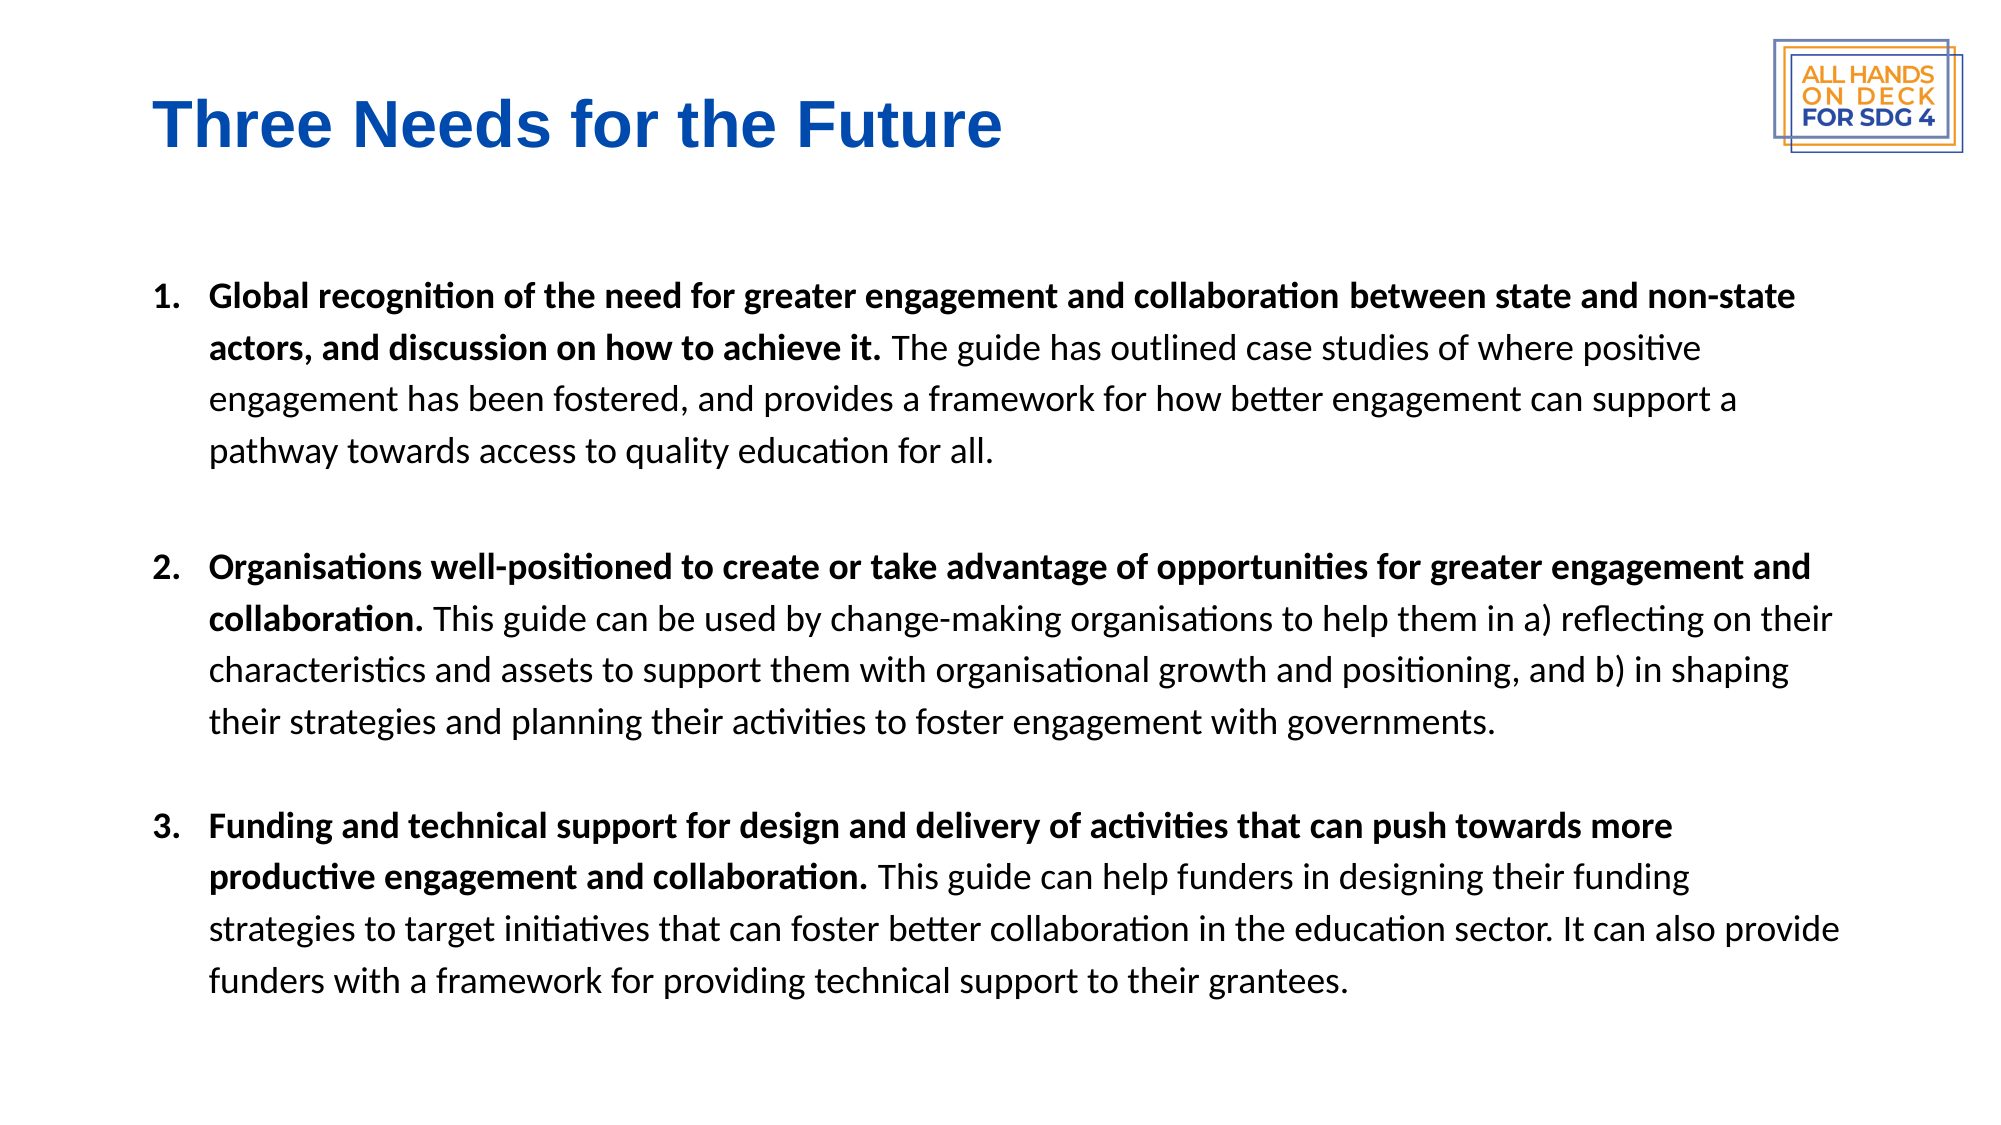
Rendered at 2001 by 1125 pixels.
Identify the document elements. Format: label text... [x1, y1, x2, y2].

text_box Global recognition of the need for greater engagement and collaboration between state and non-state actors, and discussion on how to achieve it. The guide has outlined case studies of where positive engagement has been fostered, and provides a framework for how better engagement can support a pathway towards access to quality education for all. Organisations well-positioned to create or take advantage of opportunities for greater engagement and collaboration. This guide can be used by change-making organisations to help them in a) reflecting on their characteristics and assets to support them with organisational growth and positioning, and b) in shaping their strategies and planning their activities to foster engagement with governments. Funding and technical support for design and delivery of activities that can push towards more productive engagement and collaboration. This guide can help funders in designing their funding strategies to target initiatives that can foster better collaboration in the education sector. It can also provide funders with a framework for providing technical support to their grantees. [137, 256, 1859, 1009]
title Three Needs for the Future [137, 59, 1156, 193]
picture [1770, 34, 1978, 168]
